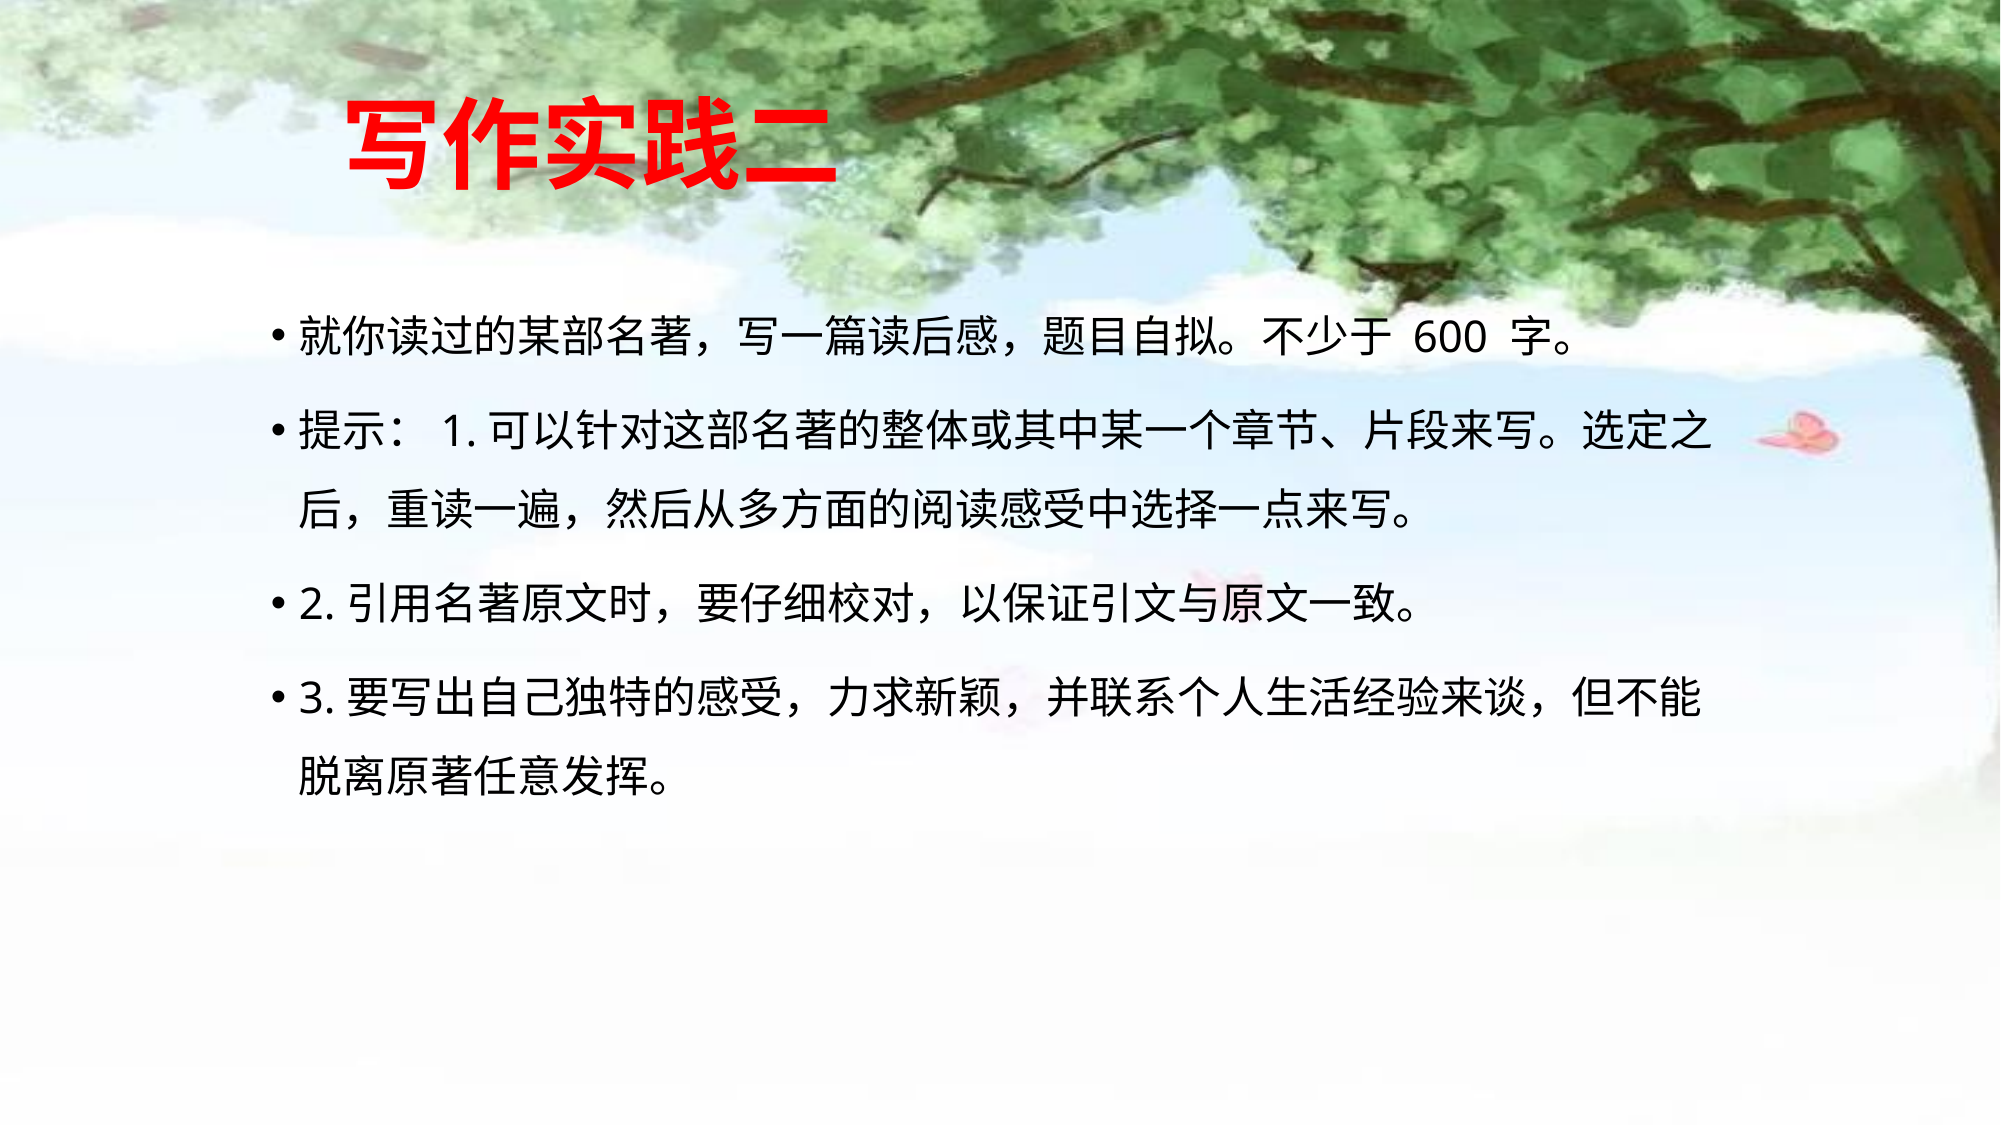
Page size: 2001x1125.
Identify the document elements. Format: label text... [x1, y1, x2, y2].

picture [0, 0, 2001, 1125]
title 写作实践二 [326, 78, 1677, 220]
list 就你读过的某部名著，写一篇读后感，题目自拟。不少于 600 字。 提示：1.可以针对这部名著的整体或其中某一个章节、片段来写。选定之后，重读一遍，然后从多方面的阅读感受中选择一点来写。 2.引用名著原文时，要仔细校对，以保证引文与原文一致。 3.要写出自己独特的感受，力求新颖，并联系个人生活经验来谈，但不能脱离原著任意发挥。 [255, 274, 1756, 1125]
